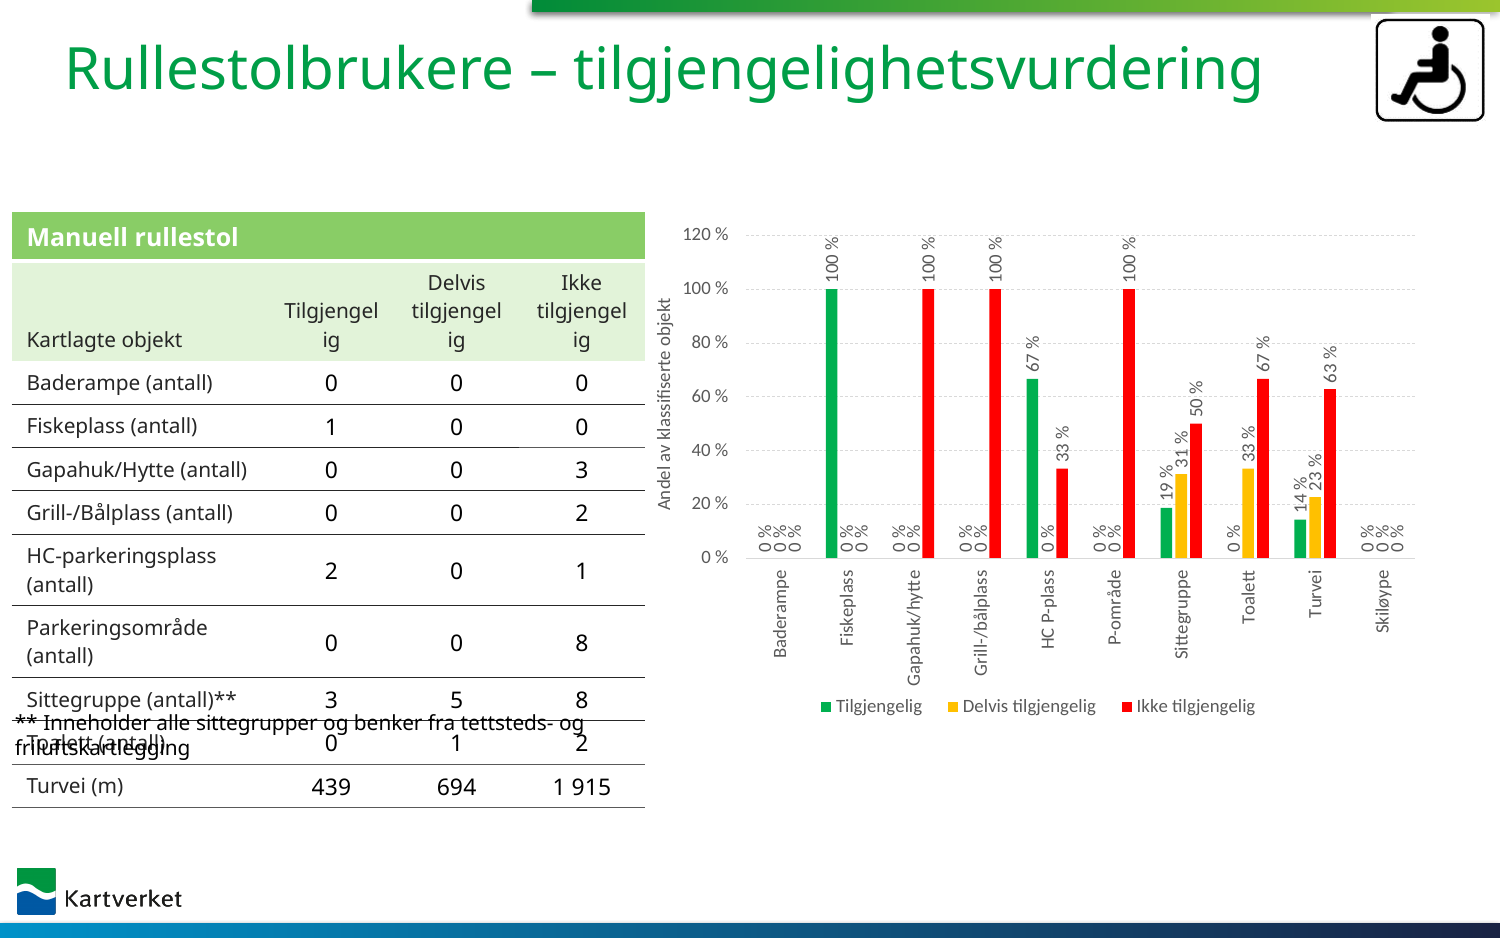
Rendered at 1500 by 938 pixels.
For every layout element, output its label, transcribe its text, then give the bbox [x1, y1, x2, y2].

table_cell 0 [519, 361, 638, 404]
table_cell 0 [394, 448, 519, 490]
table_cell 0 [269, 606, 394, 677]
table_cell 0 [519, 405, 638, 447]
text_box ** Inneholder alle sittegrupper og benker fra tettsteds- og friluftskartlegging [0, 702, 745, 768]
table_cell 2 [519, 491, 638, 534]
table_cell 0 [394, 491, 519, 534]
table_cell Turvei (m) [12, 768, 269, 807]
table_cell 2 [269, 535, 394, 605]
text_box Rullestolbrukere – tilgjengelighetsvurdering [49, 12, 1372, 109]
table_cell 0 [394, 361, 519, 404]
table_cell Baderampe (antall) [12, 361, 269, 404]
table_cell Grill-/Bålplass (antall) [12, 491, 269, 534]
table_cell Ikke tilgjengelig [519, 263, 638, 361]
table_cell 439 [269, 768, 394, 807]
table_cell HC-parkeringsplass (antall) [12, 535, 269, 605]
table_cell 1 [519, 535, 638, 605]
table_cell 0 [269, 361, 394, 404]
table_cell Parkeringsområde (antall) [12, 606, 269, 677]
table_cell 3 [269, 678, 394, 702]
table_cell 8 [519, 606, 638, 677]
table_cell 8 [519, 678, 638, 702]
table_cell 1 915 [519, 768, 645, 807]
table_cell 0 [394, 606, 519, 677]
table_cell Tilgjengelig [269, 263, 394, 361]
table_cell 694 [394, 768, 519, 807]
table_cell 0 [394, 405, 519, 447]
picture [1371, 13, 1491, 127]
picture [643, 218, 1427, 728]
table_cell Sittegruppe (antall)** [12, 678, 269, 702]
table_cell Kartlagte objekt [12, 263, 269, 361]
table_cell 0 [269, 491, 394, 534]
table_cell Fiskeplass (antall) [12, 405, 269, 447]
table_cell 0 [394, 535, 519, 605]
table_header Manuell rullestol [12, 212, 645, 259]
table_cell 3 [519, 448, 638, 490]
table_cell 5 [394, 678, 519, 702]
table_cell Delvis tilgjengelig [394, 263, 519, 361]
table_cell 0 [269, 448, 394, 490]
table_cell Gapahuk/Hytte (antall) [12, 448, 269, 490]
table_cell 1 [269, 405, 394, 447]
